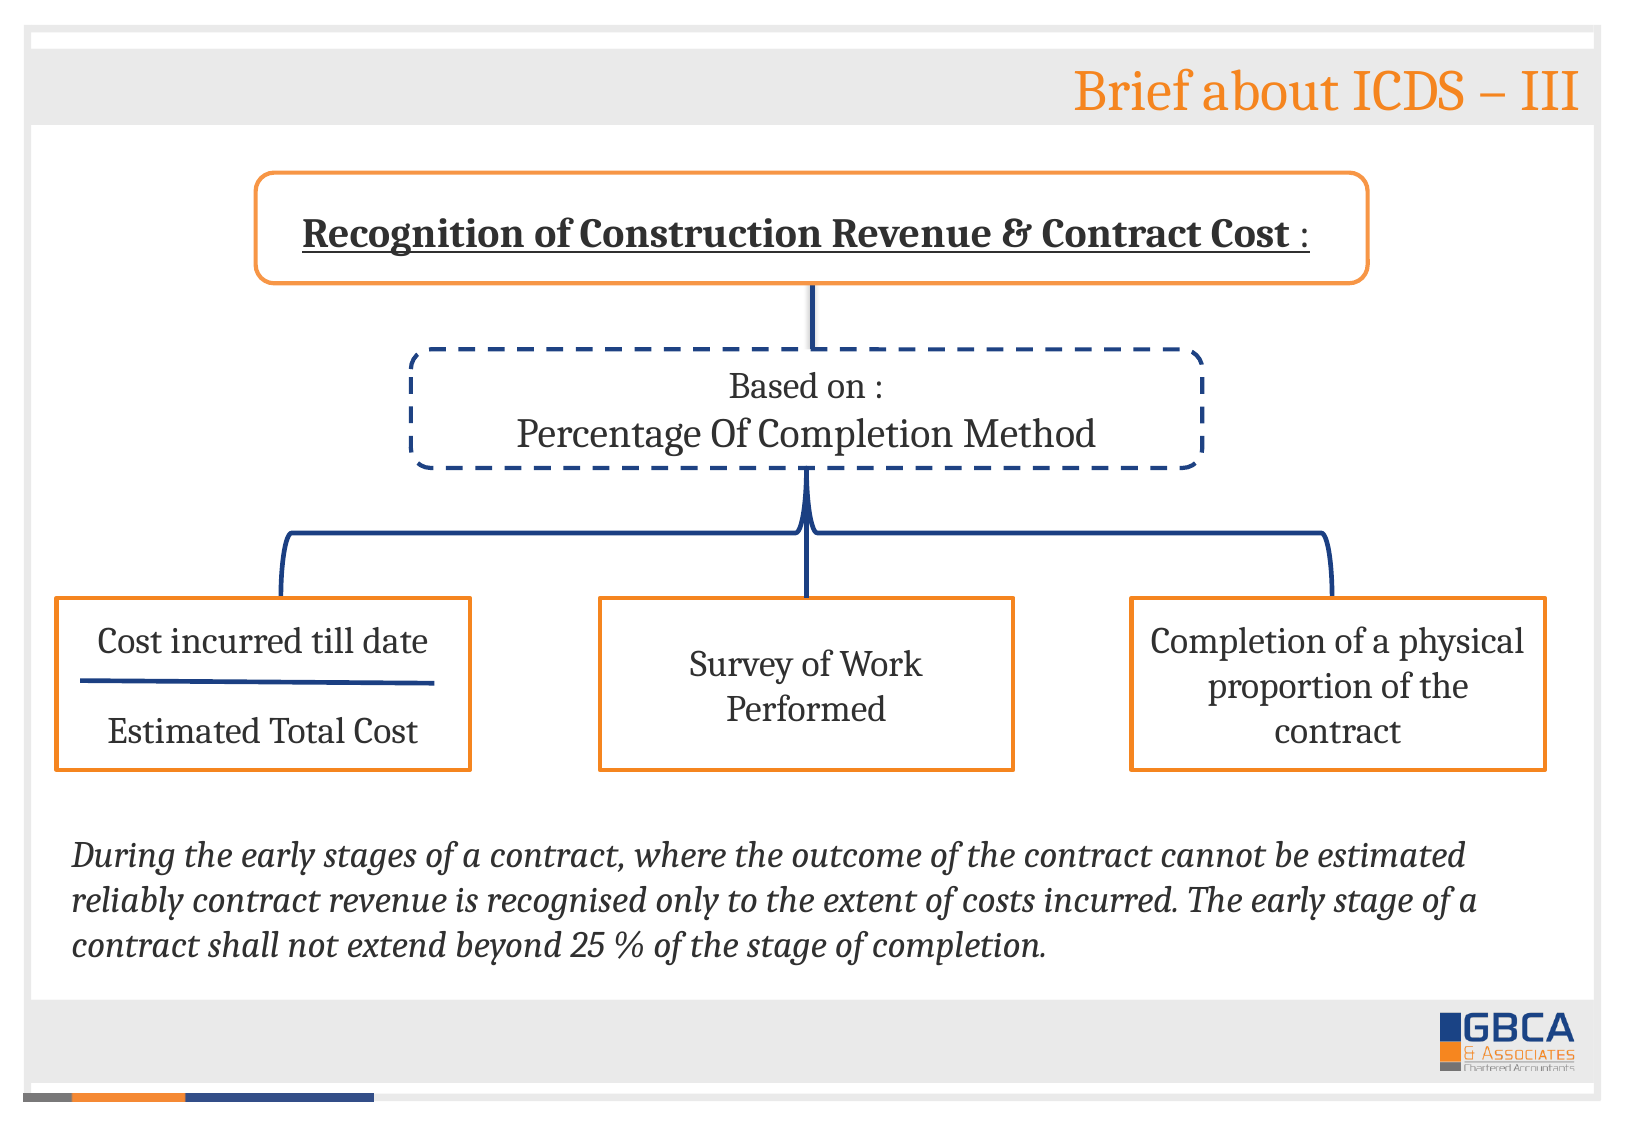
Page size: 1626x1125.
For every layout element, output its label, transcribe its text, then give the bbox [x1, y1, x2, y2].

text_box Brief about ICDS – III [23, 47, 1597, 127]
text_box Cost incurred till date Estimated Total Cost [54, 596, 472, 772]
text_box [280, 516, 802, 598]
text_box Completion of a physical proportion of the contract [1129, 596, 1547, 772]
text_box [79, 680, 435, 684]
text_box Recognition of Construction Revenue & Contract Cost : [253, 170, 1370, 286]
picture [23, 1093, 375, 1102]
text_box Survey of Work Performed [598, 596, 1015, 772]
text_box [810, 511, 1333, 598]
text_box Based on : Percentage Of Completion Method [408, 347, 1205, 471]
text_box [29, 998, 1596, 1085]
picture [1439, 1012, 1575, 1071]
text_box [50, 131, 1219, 776]
text_box During the early stages of a contract, where the outcome of the contract cannot be estimated reliably contract revenue is recognised only to the extent of costs incurred. The early stage of a contract shall not extend beyond 25 % of the stage of completion. [56, 822, 1575, 972]
